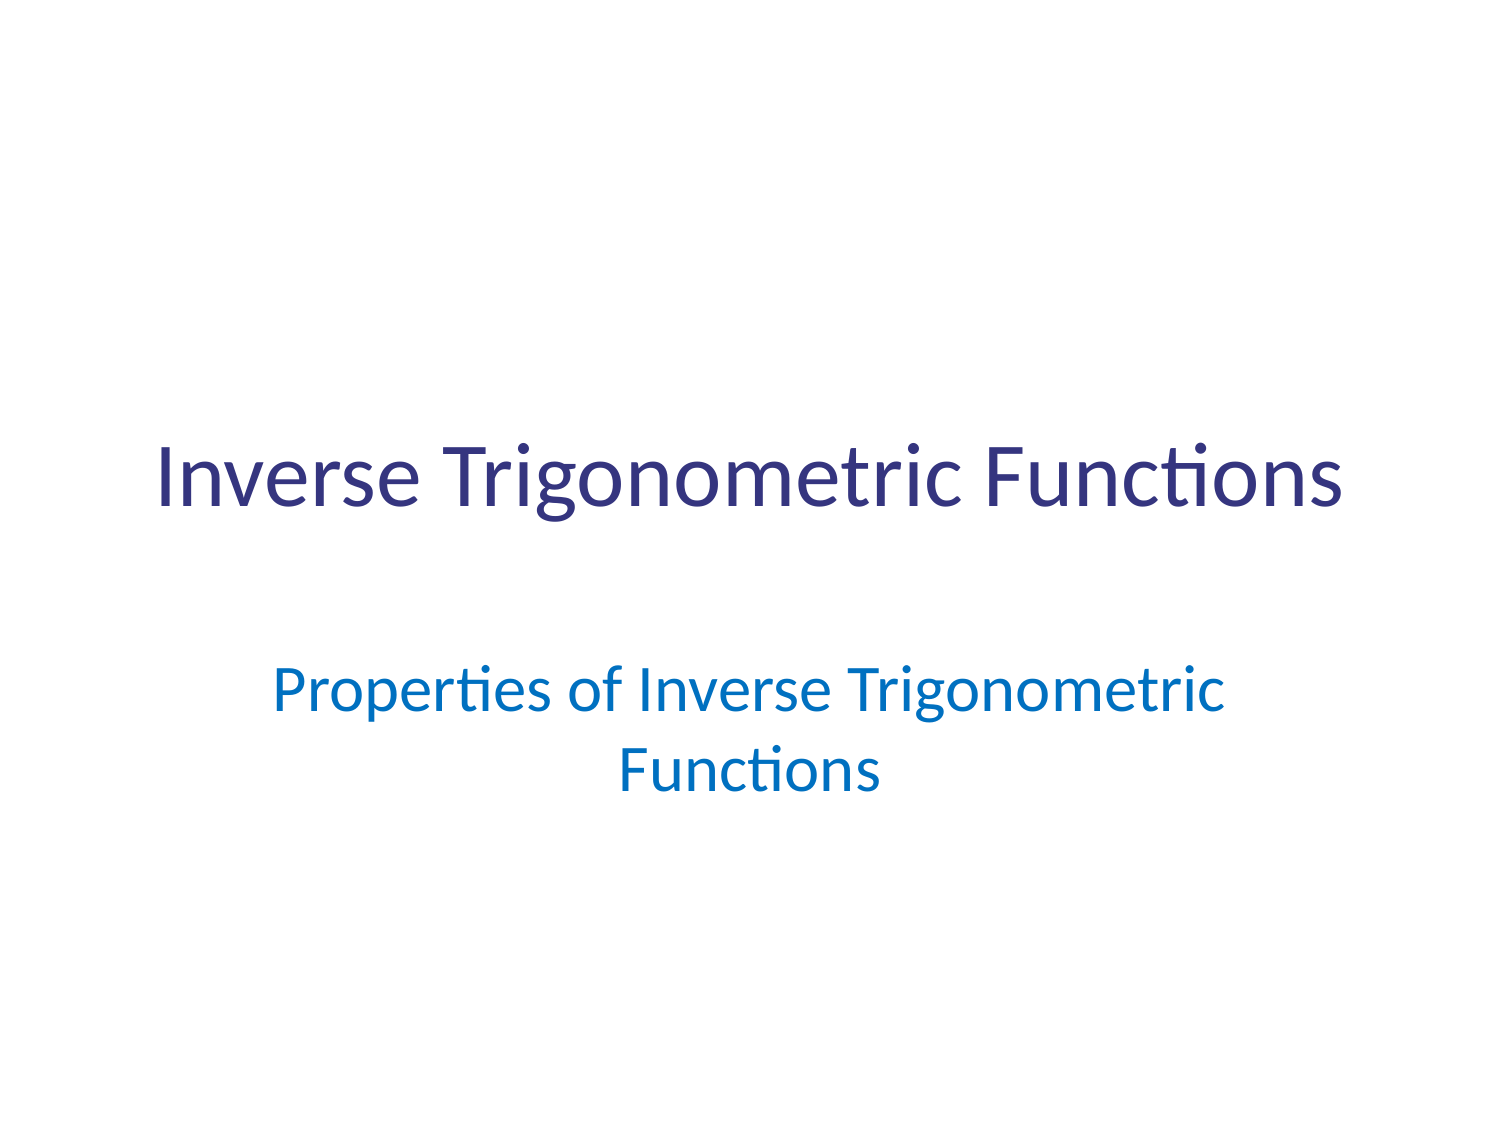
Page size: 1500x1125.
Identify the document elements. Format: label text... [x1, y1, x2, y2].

title Inverse Trigonometric Functions [112, 349, 1388, 591]
subtitle Properties of Inverse Trigonometric Functions [225, 637, 1275, 925]
